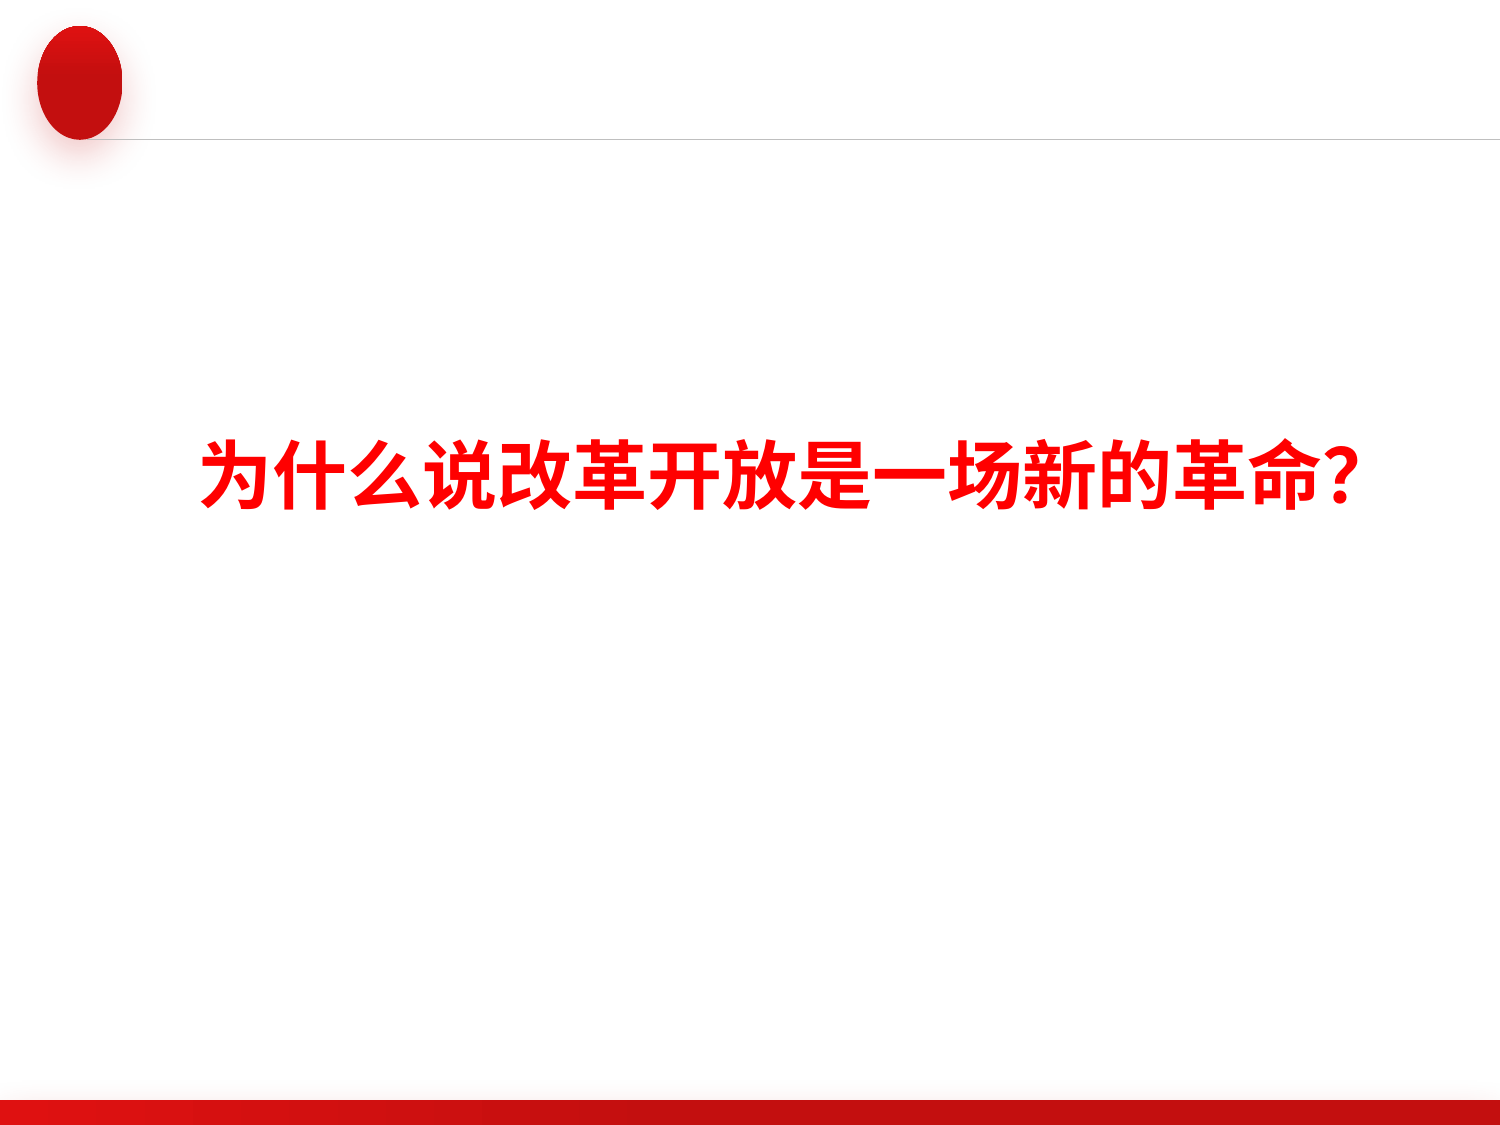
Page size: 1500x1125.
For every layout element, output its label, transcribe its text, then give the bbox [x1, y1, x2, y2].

text_box 为什么说改革开放是一场新的革命？ [183, 420, 1424, 526]
